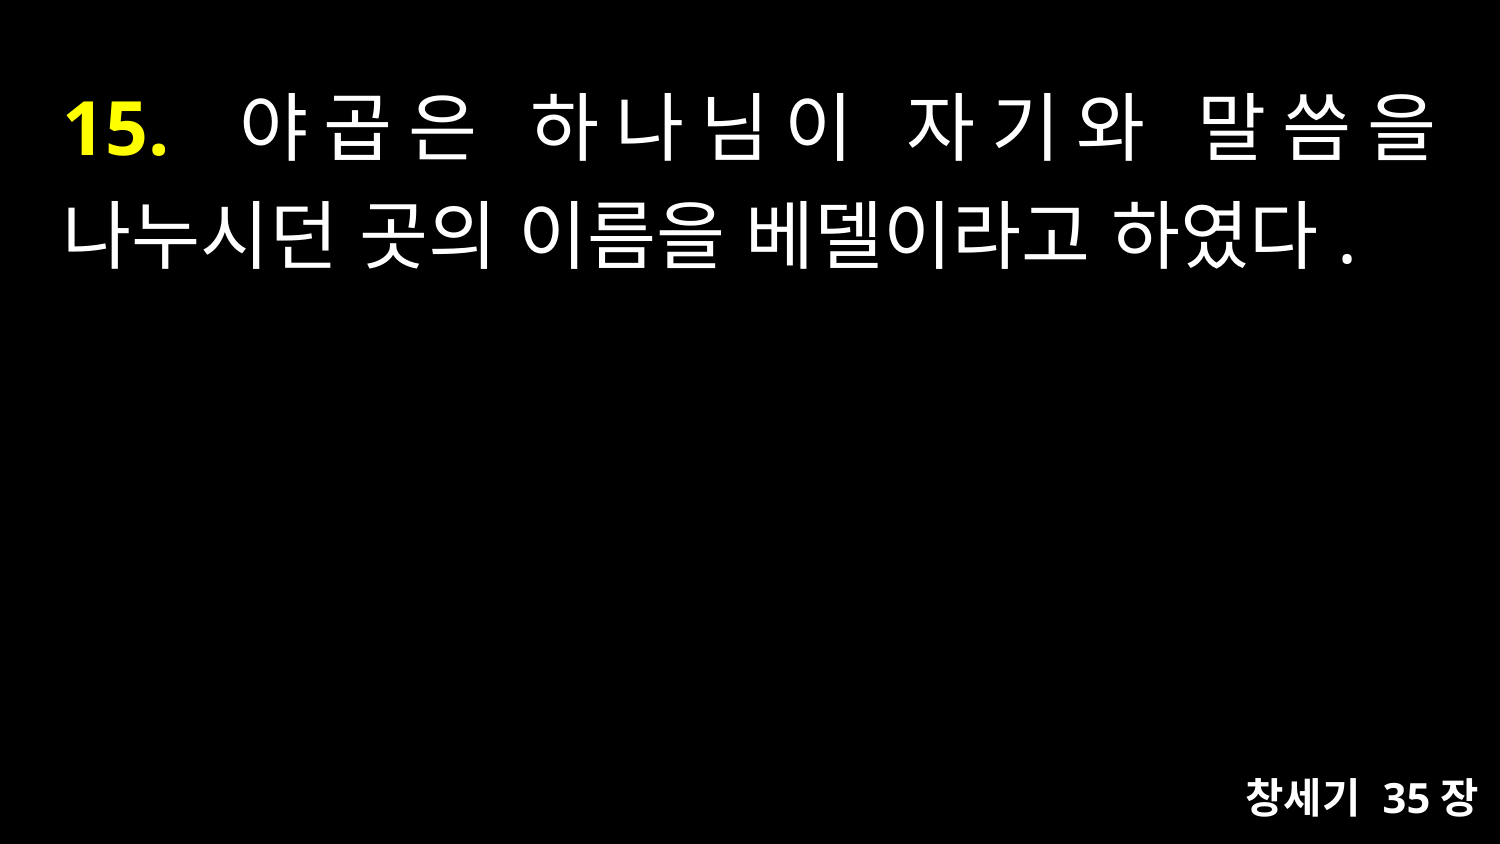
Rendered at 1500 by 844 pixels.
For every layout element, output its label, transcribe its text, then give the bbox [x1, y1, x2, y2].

title 15. 야곱은 하나님이 자기와 말씀을 나누시던 곳의 이름을 베델이라고 하였다. [0, 0, 1500, 844]
subtitle 창세기 35장 [916, 770, 1500, 844]
